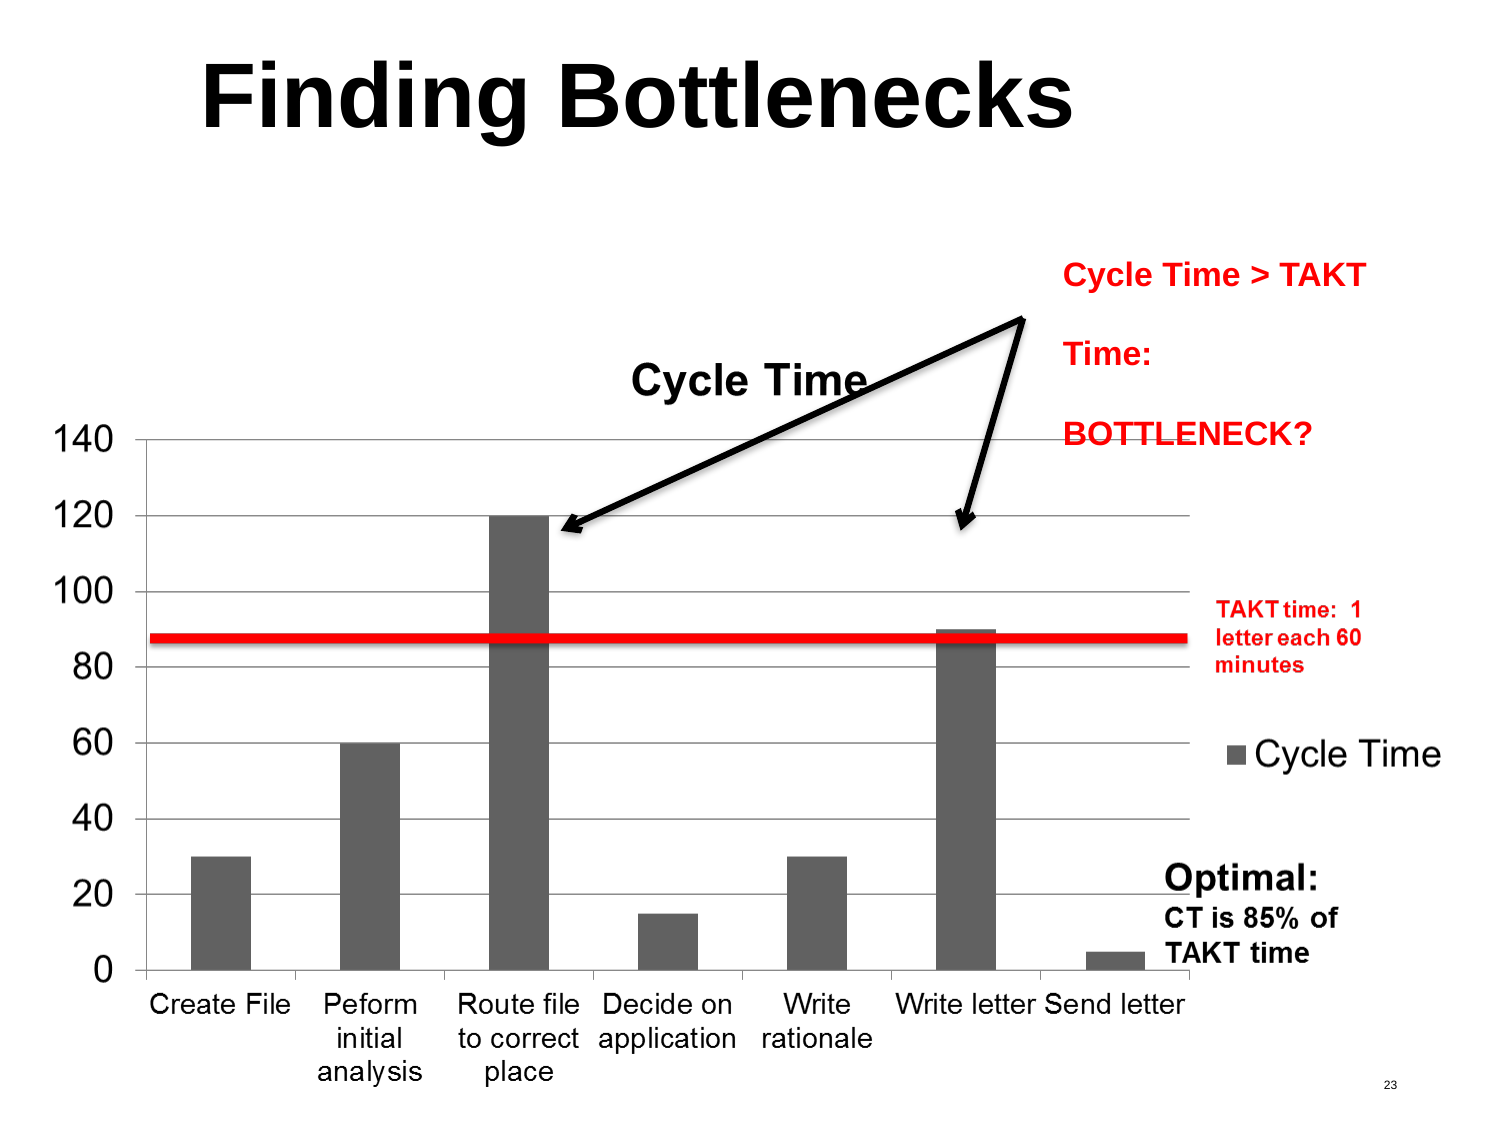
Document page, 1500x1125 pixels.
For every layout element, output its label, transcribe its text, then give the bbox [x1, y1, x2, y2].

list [28, 328, 1471, 1109]
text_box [560, 205, 1426, 531]
title Finding Bottlenecks [185, 54, 1399, 243]
